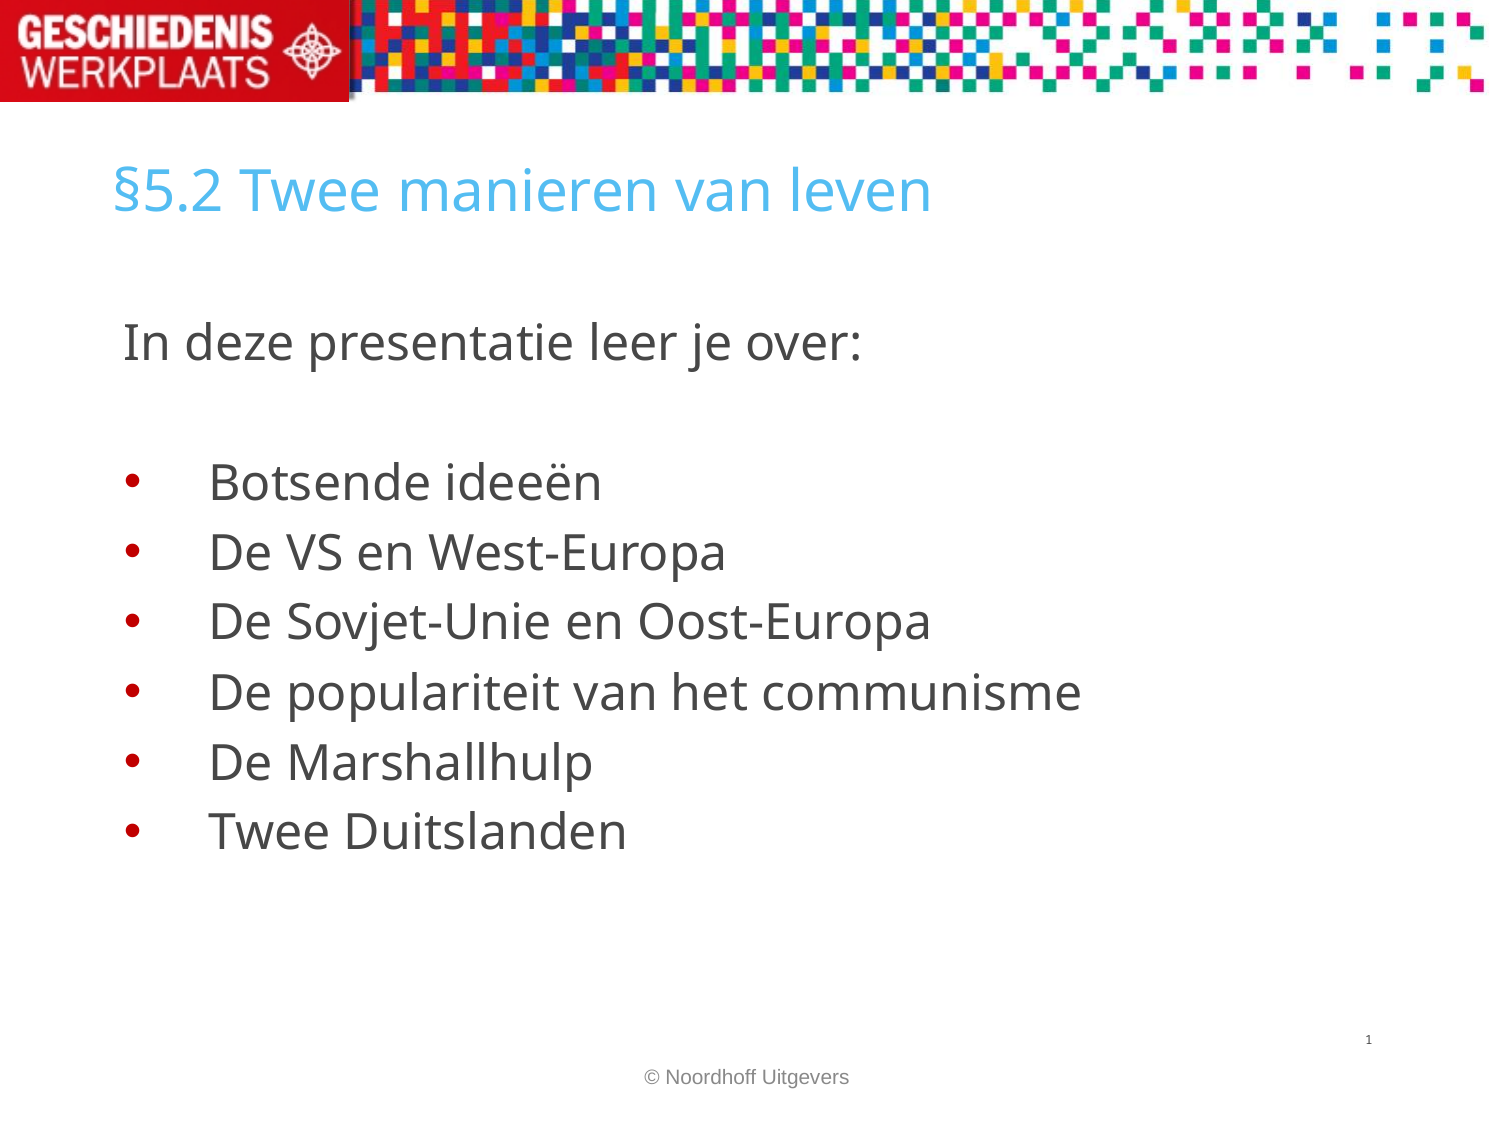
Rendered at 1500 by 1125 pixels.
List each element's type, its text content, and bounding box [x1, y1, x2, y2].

text_box © Noordhoff Uitgevers [512, 1045, 988, 1106]
title §5.2 Twee manieren van leven [112, 145, 1401, 256]
picture [0, 0, 1500, 1125]
slide_number 1 [1325, 1025, 1388, 1063]
list In deze presentatie leer je over: Botsende ideeën De VS en West-Europa De Sovjet-Unie en Oost-Europa De populariteit van het communisme De Marshallhulp Twee Duitslanden [123, 302, 1421, 988]
